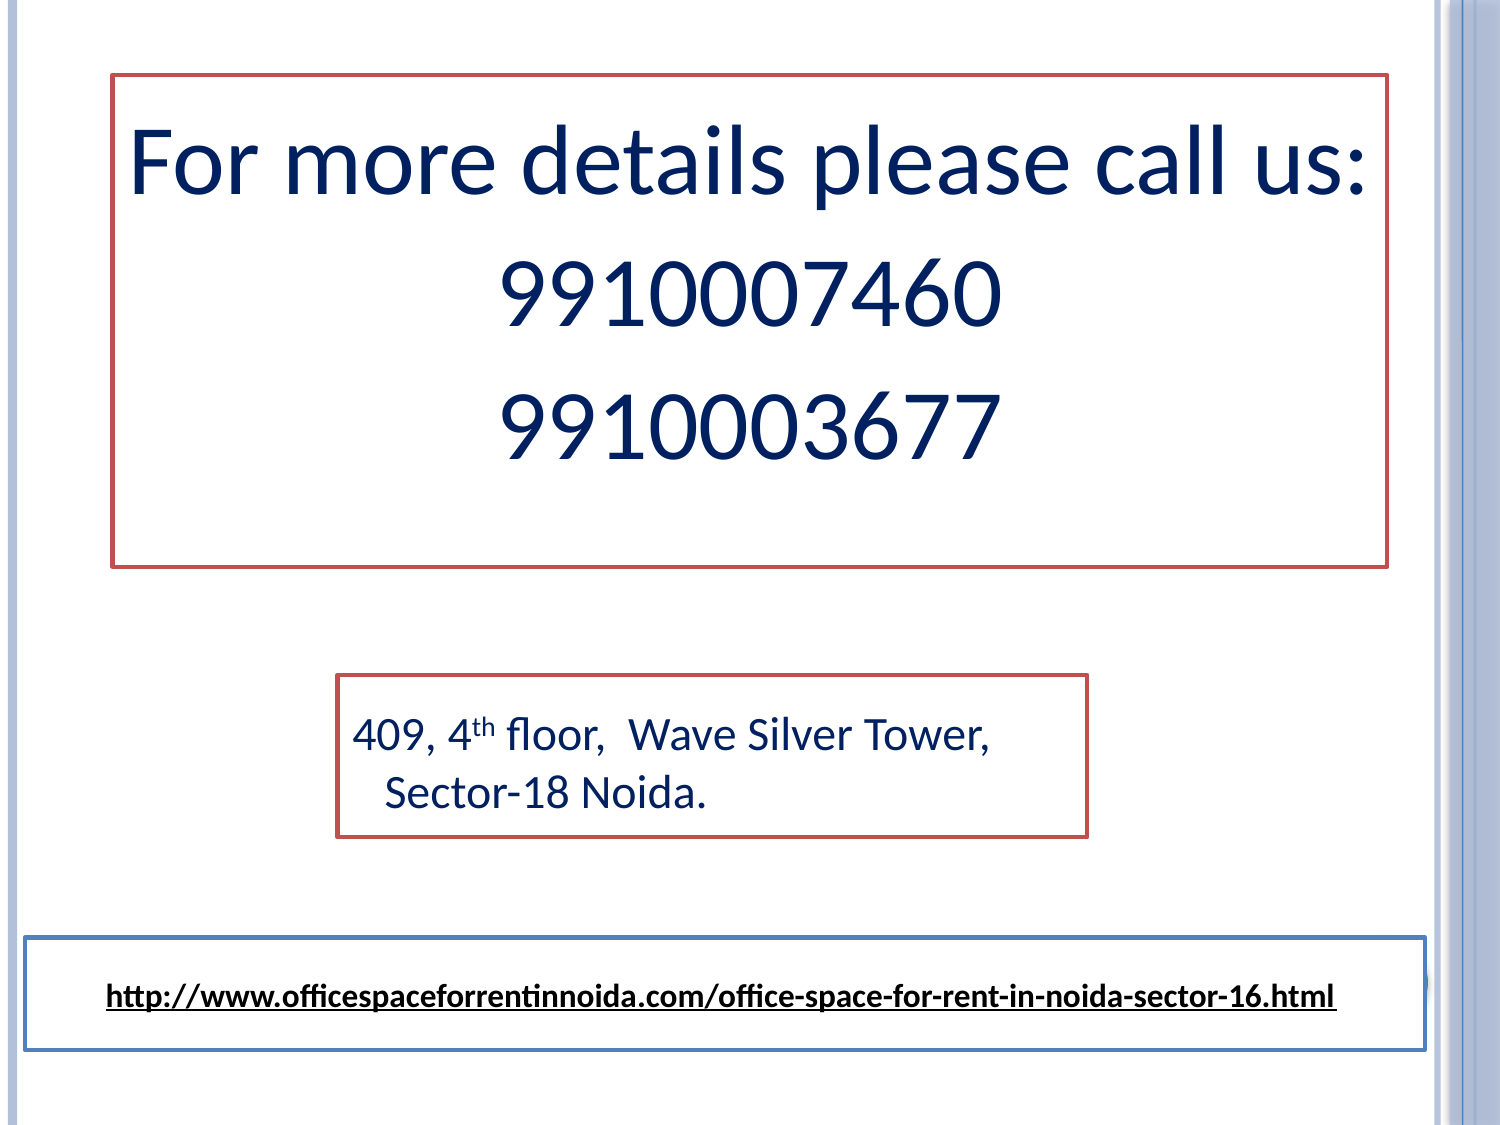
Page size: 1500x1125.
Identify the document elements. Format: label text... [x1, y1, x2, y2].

text_box 409, 4th floor, Wave Silver Tower, Sector-18 Noida. [335, 673, 1089, 839]
text_box For more details please call us: 9910007460 9910003677 [110, 73, 1389, 569]
text_box http://www.officespaceforrentinnoida.com/office-space-for-rent-in-noida-sector-16.html [23, 935, 1427, 1052]
